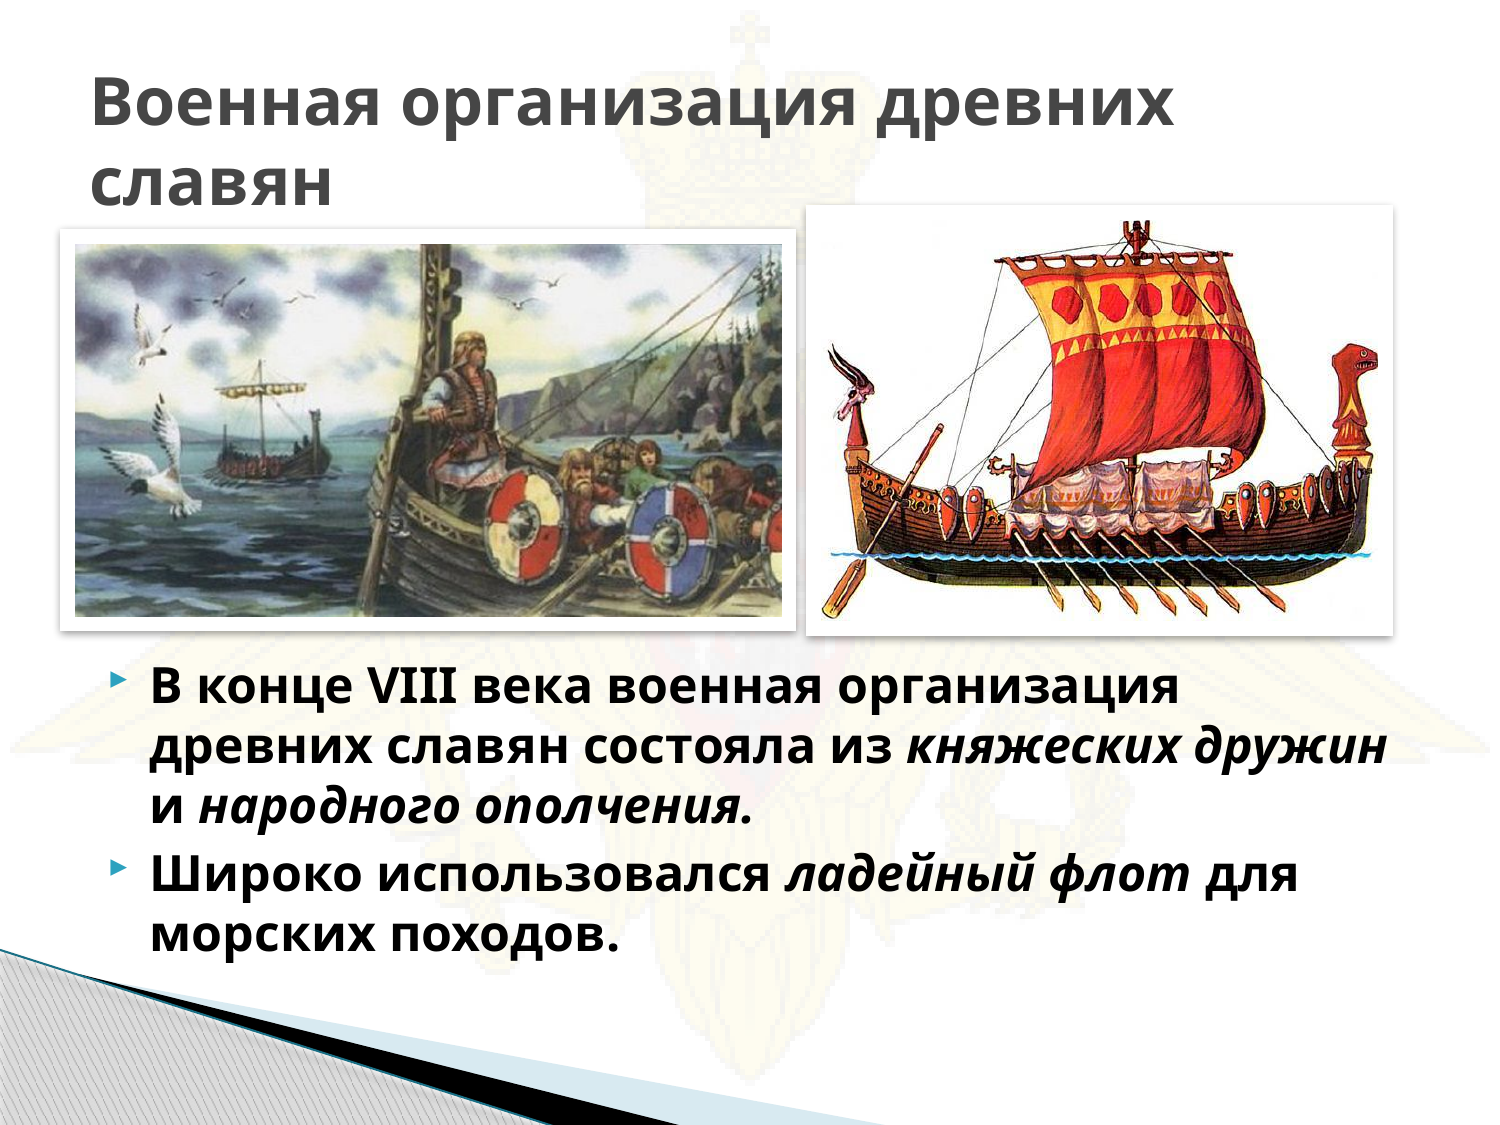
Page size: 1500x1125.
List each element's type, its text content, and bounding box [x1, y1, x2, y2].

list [74, 243, 782, 617]
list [820, 219, 1379, 622]
title Военная организация древних славян [75, 45, 1425, 233]
list В конце VIII века военная организация древних славян состояла из княжеских дружин и народного ополчения. Широко использовался ладейный флот для морских походов. [75, 646, 1425, 1005]
